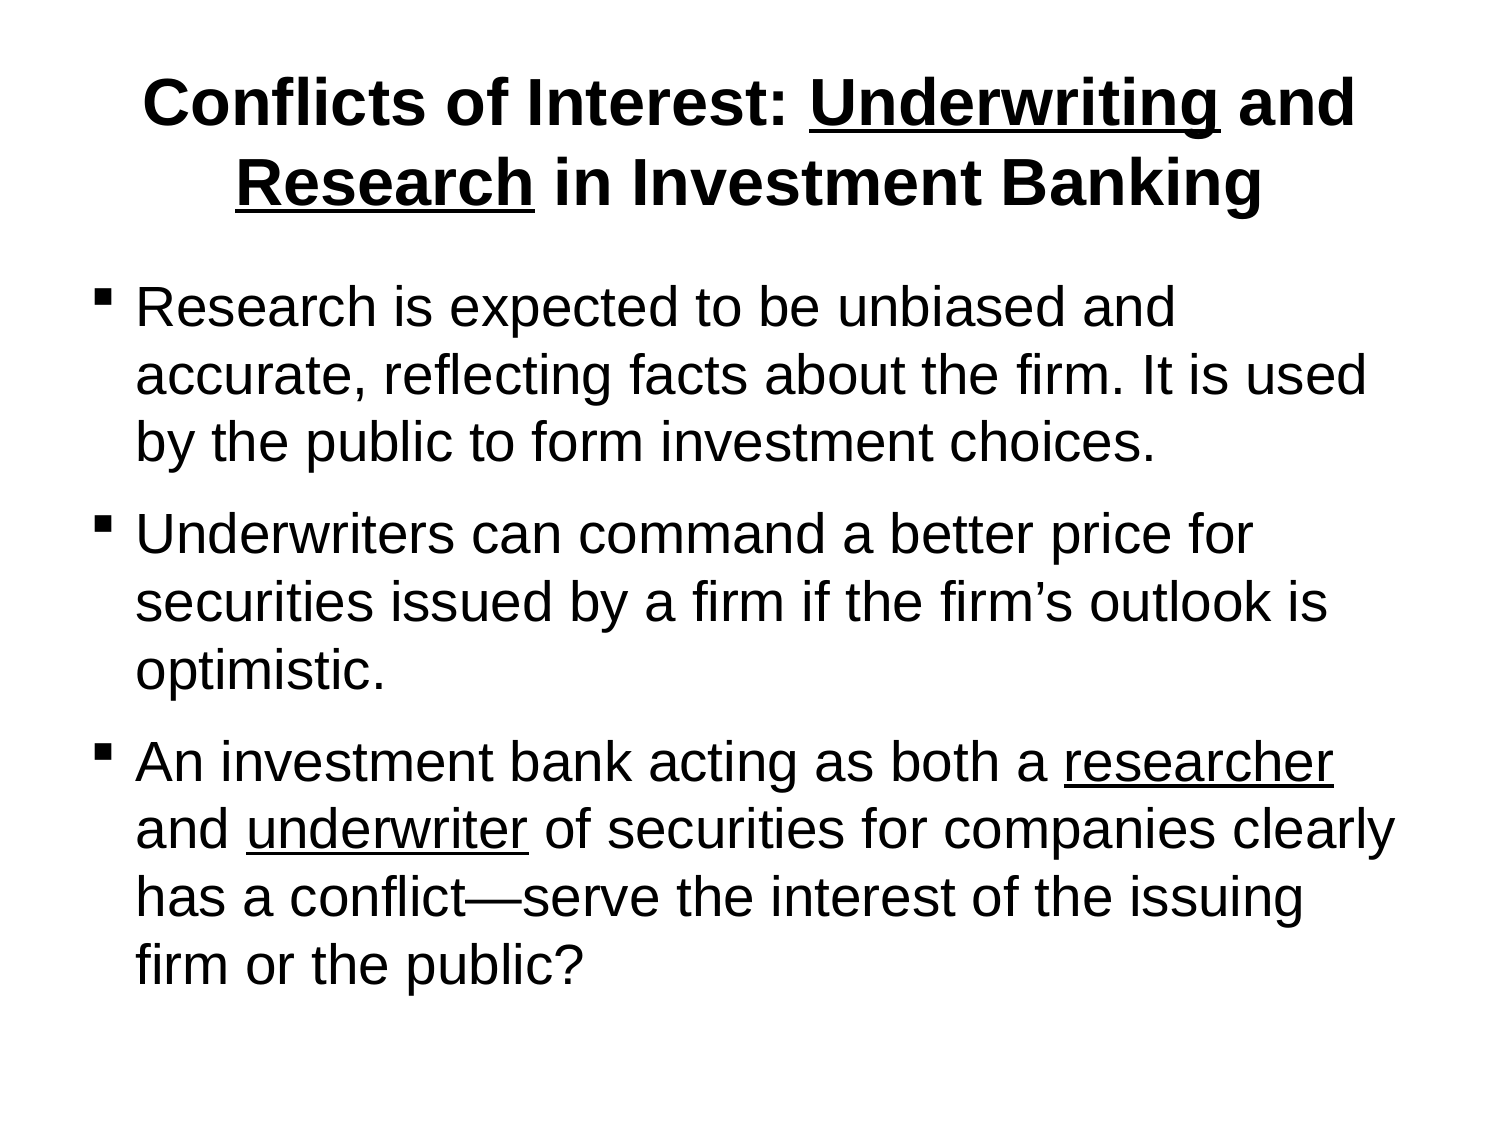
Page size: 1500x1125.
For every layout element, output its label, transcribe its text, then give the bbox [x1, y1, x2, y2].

list Research is expected to be unbiased and accurate, reflecting facts about the firm. It is used by the public to form investment choices. Underwriters can command a better price for securities issued by a firm if the firm’s outlook is optimistic. An investment bank acting as both a researcher and underwriter of securities for companies clearly has a conflict—serve the interest of the issuing firm or the public? [75, 262, 1425, 1005]
title Conflicts of Interest: Underwriting and Research in Investment Banking [75, 45, 1425, 233]
